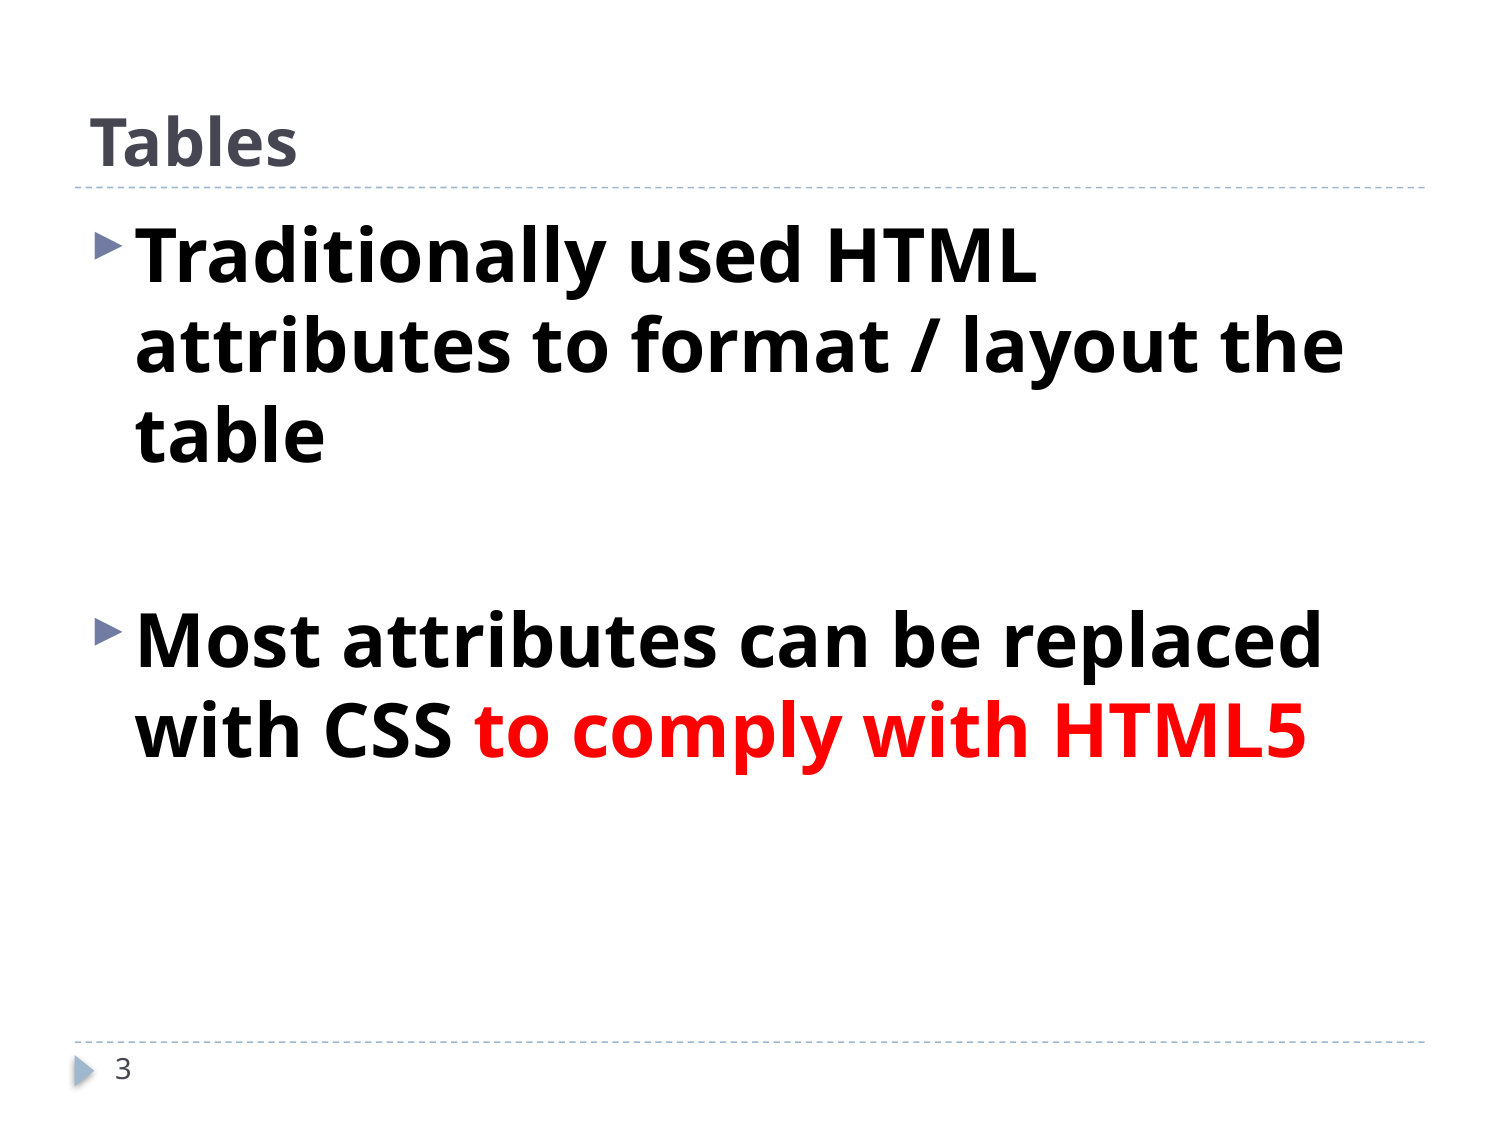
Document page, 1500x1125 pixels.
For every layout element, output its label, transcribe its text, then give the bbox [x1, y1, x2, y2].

title Tables [75, 24, 1425, 188]
list Traditionally used HTML attributes to format / layout the table Most attributes can be replaced with CSS to comply with HTML5 [75, 200, 1425, 1010]
slide_number 3 [100, 1042, 426, 1103]
